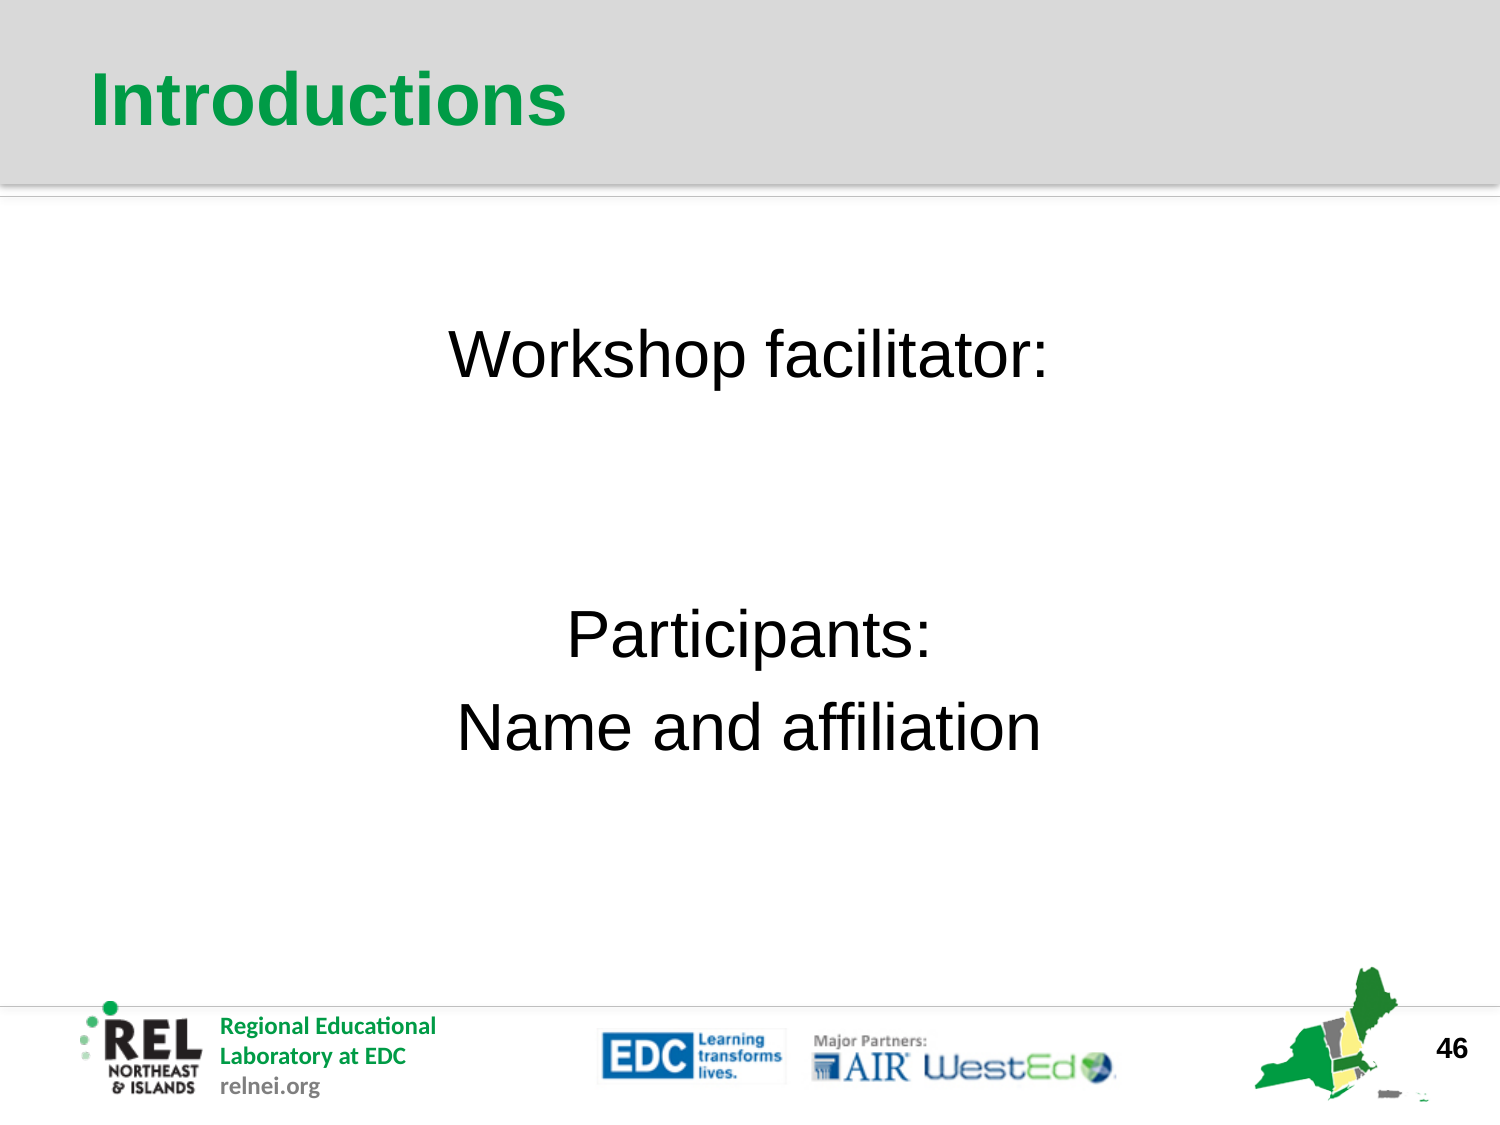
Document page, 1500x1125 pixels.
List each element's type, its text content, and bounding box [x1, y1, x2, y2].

picture [594, 1028, 1138, 1091]
picture [80, 1001, 227, 1108]
picture [1245, 964, 1442, 1103]
slide_number 46 [1392, 1017, 1484, 1077]
title Introductions [75, 25, 1425, 165]
list Workshop facilitator: Participants: Name and affiliation [103, 303, 1397, 548]
